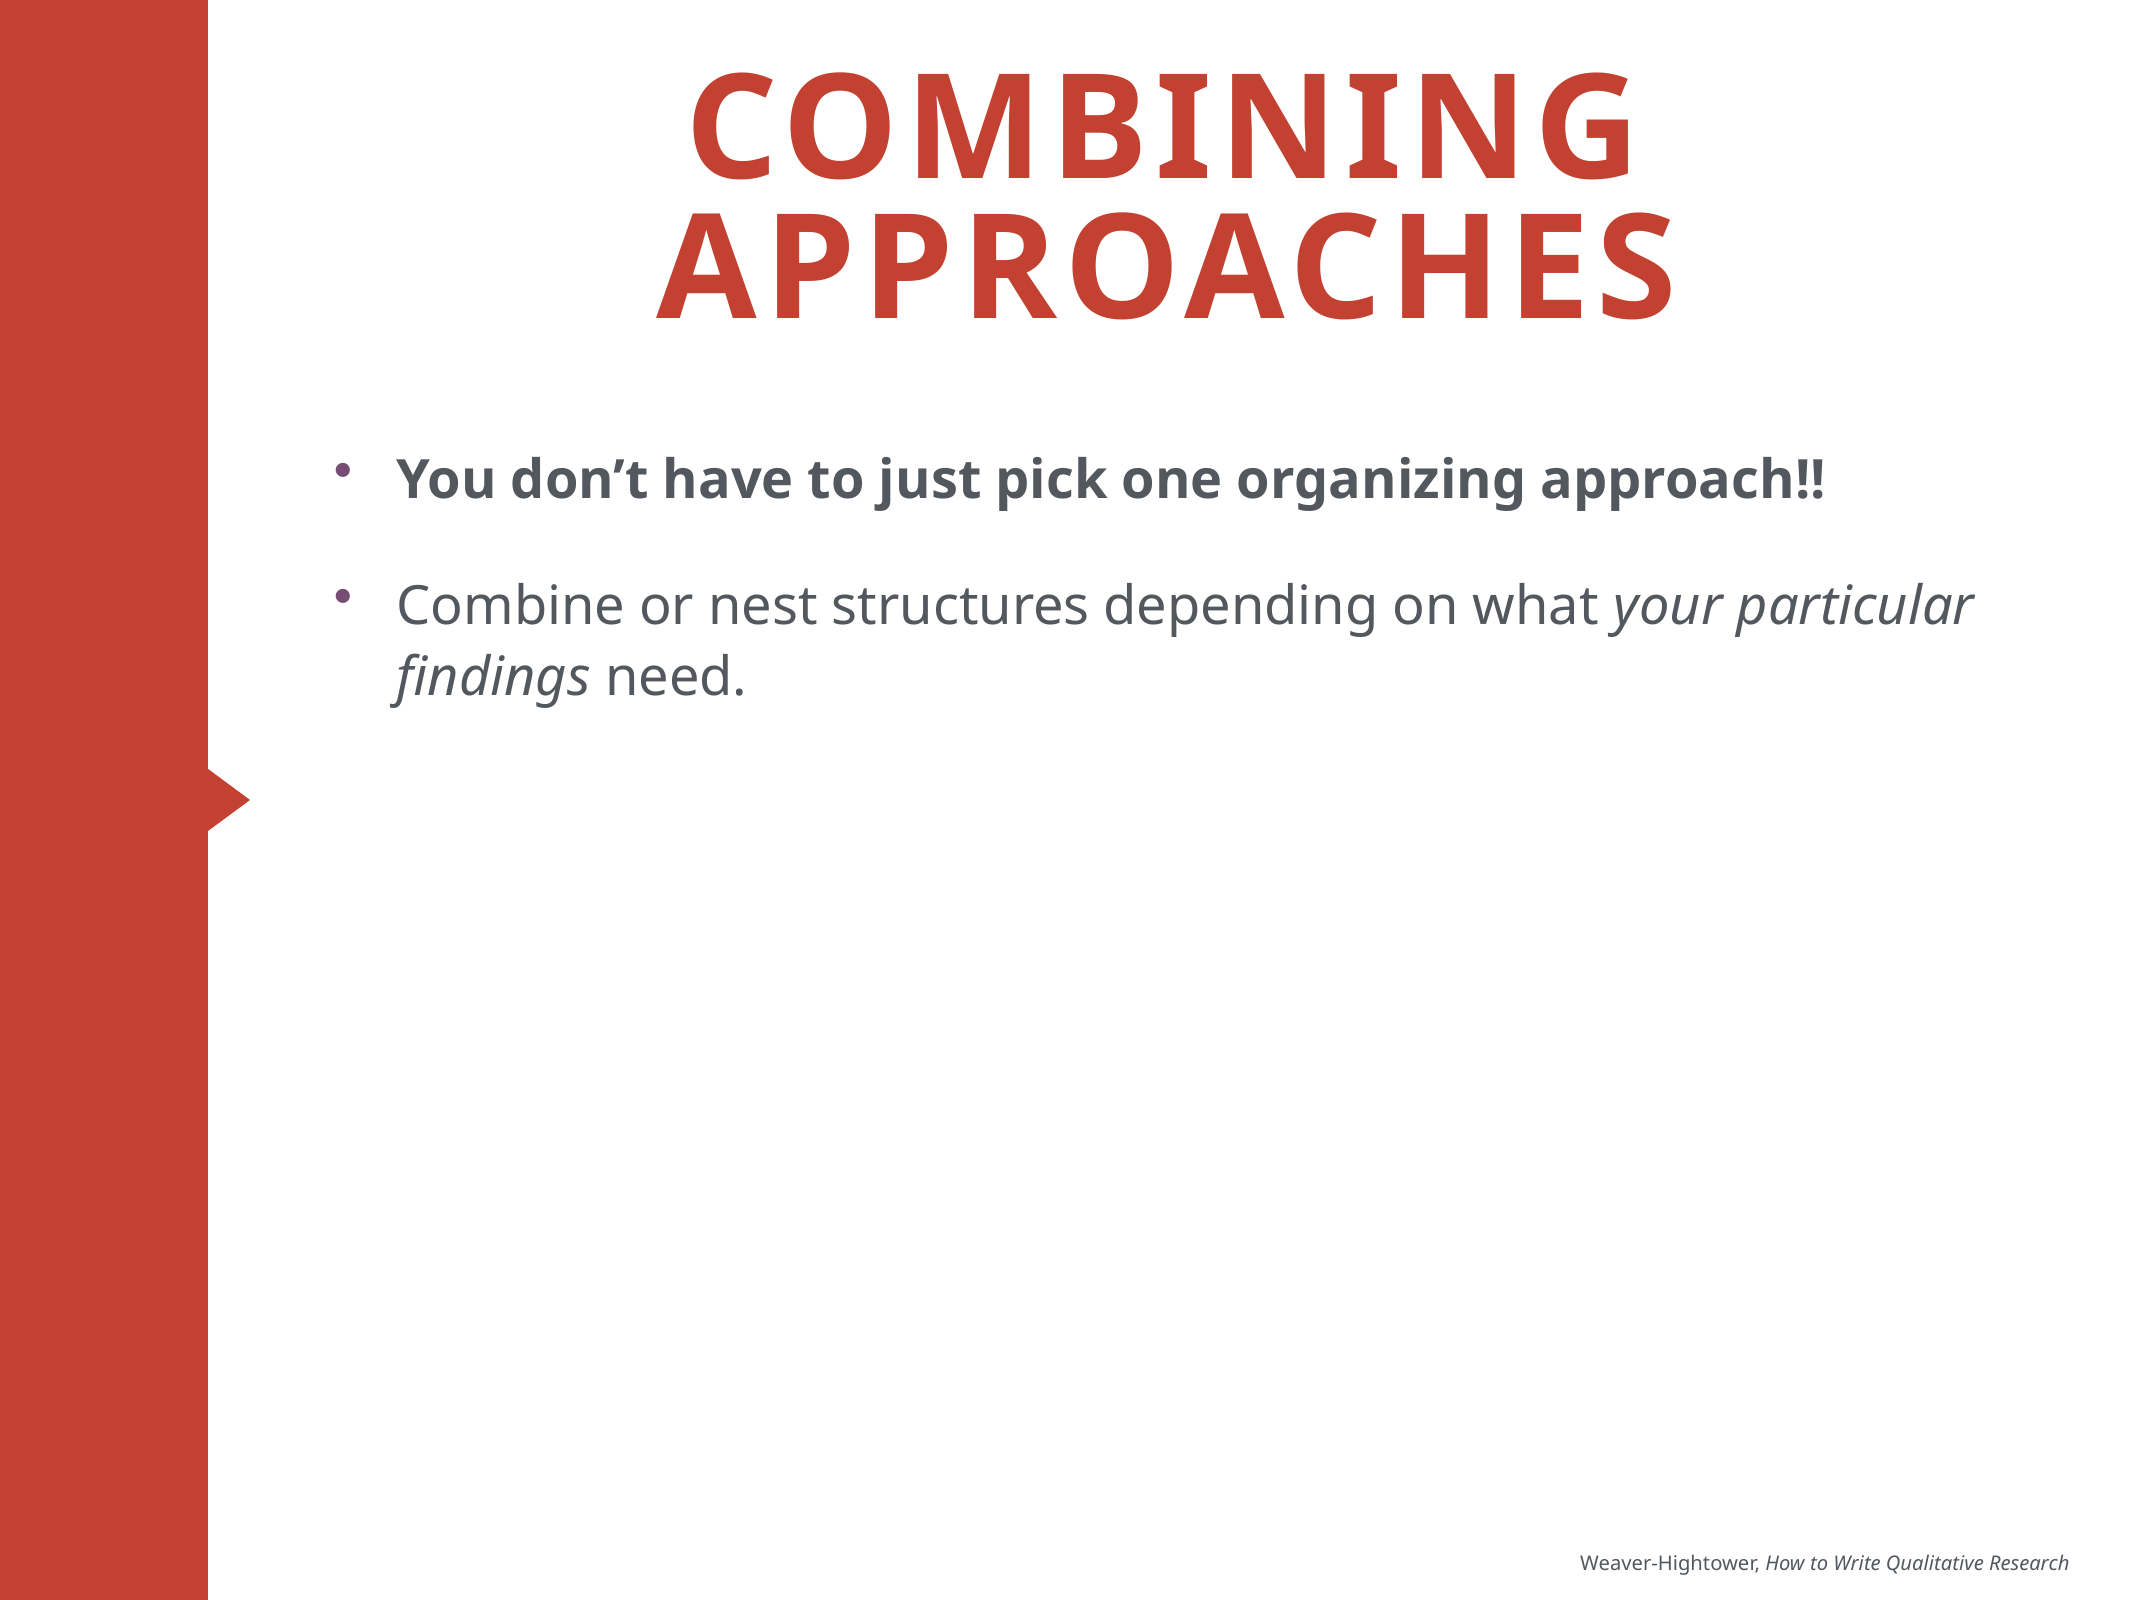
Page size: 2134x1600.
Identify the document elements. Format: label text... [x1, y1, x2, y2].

list You don’t have to just pick one organizing approach!! Combine or nest structures depending on what your particular findings need. [333, 437, 2002, 1386]
title combining approaches [333, 8, 2002, 406]
